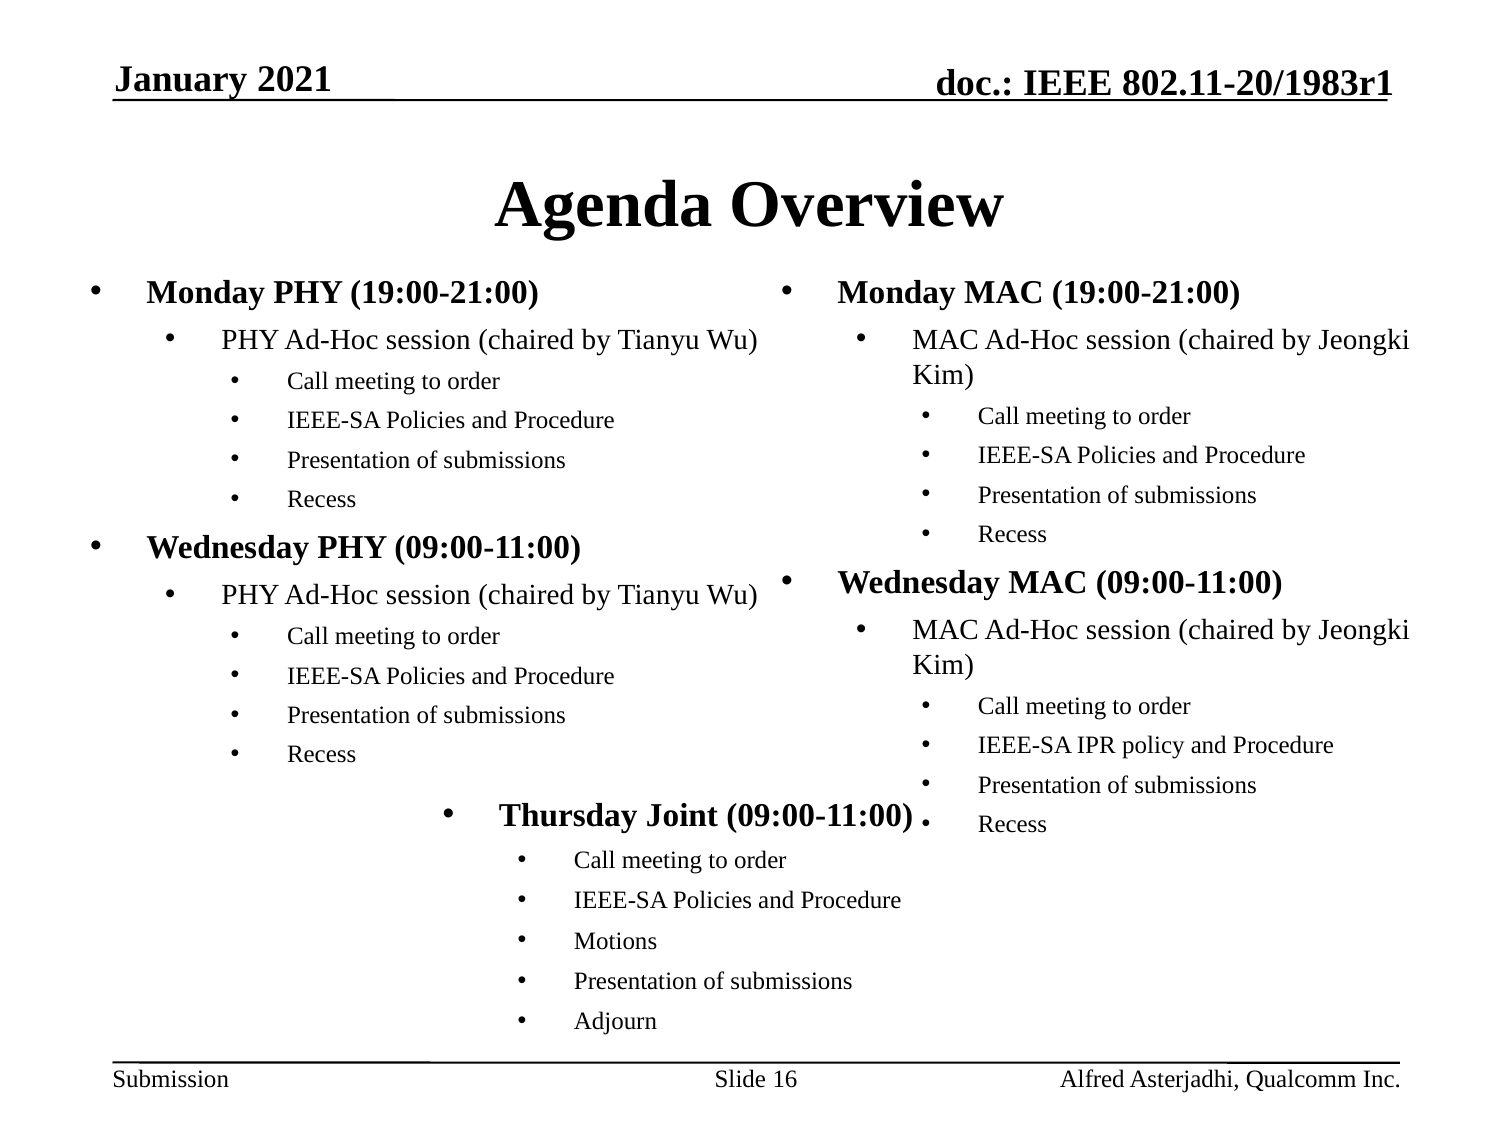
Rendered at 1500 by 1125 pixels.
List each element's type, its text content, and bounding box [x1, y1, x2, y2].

text_box Thursday Joint (09:00-11:00) Call meeting to order IEEE-SA Policies and Procedure Motions Presentation of submissions Adjourn [427, 785, 1141, 1052]
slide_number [114, 54, 423, 100]
list Monday PHY (19:00-21:00) PHY Ad-Hoc session (chaired by Tianyu Wu) Call meeting to order IEEE-SA Policies and Procedure Presentation of submissions Recess Wednesday PHY (09:00-11:00) PHY Ad-Hoc session (chaired by Tianyu Wu) Call meeting to order IEEE-SA Policies and Procedure Presentation of submissions Recess [74, 262, 765, 782]
text_box Monday MAC (19:00-21:00) MAC Ad-Hoc session (chaired by Jeongki Kim) Call meeting to order IEEE-SA Policies and Procedure Presentation of submissions Recess Wednesday MAC (09:00-11:00) MAC Ad-Hoc session (chaired by Jeongki Kim) Call meeting to order IEEE-SA IPR policy and Procedure Presentation of submissions Recess [765, 262, 1495, 782]
footer Alfred Asterjadhi, Qualcomm Inc. [878, 1061, 1402, 1093]
title Agenda Overview [112, 112, 1388, 262]
slide_number Slide 16 [712, 1061, 800, 1123]
